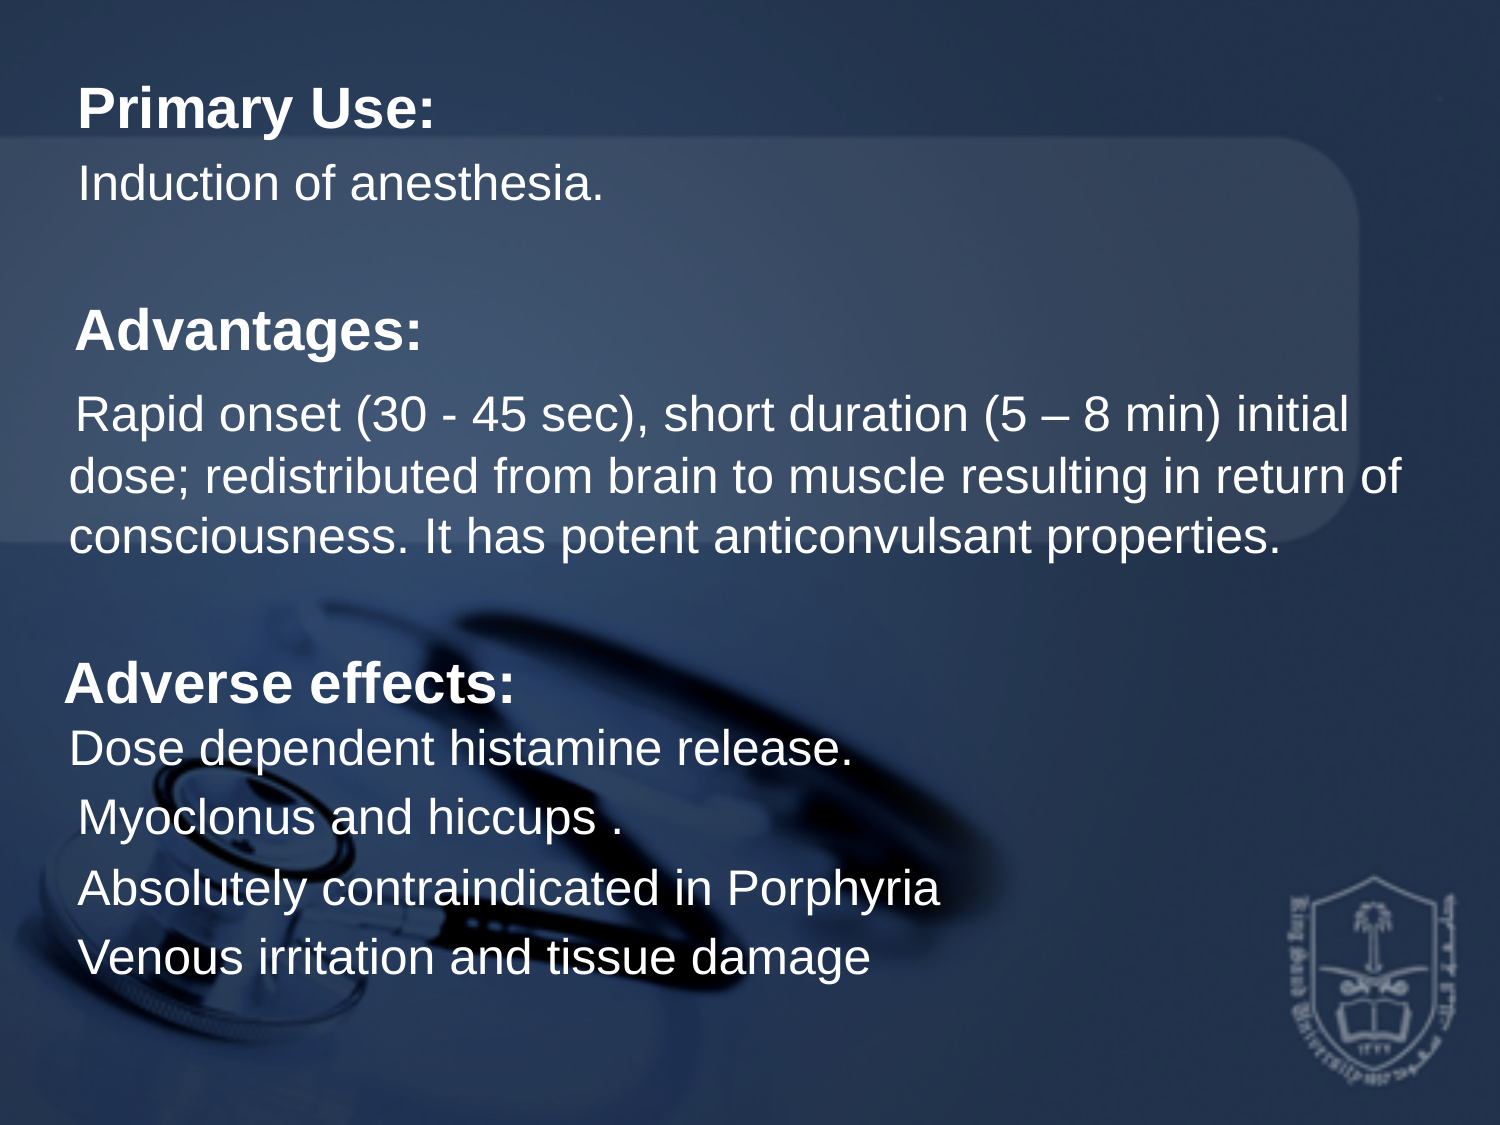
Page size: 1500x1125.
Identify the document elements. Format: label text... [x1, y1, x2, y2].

list Primary Use: Induction of anesthesia. Advantages: Rapid onset (30 - 45 sec), short duration (5 – 8 min) initial dose; redistributed from brain to muscle resulting in return of consciousness. It has potent anticonvulsant properties. Adverse effects: Dose dependent histamine release. Myoclonus and hiccups . Absolutely contraindicated in Porphyria Venous irritation and tissue damage [0, 62, 1425, 1040]
picture [0, 0, 1500, 1125]
